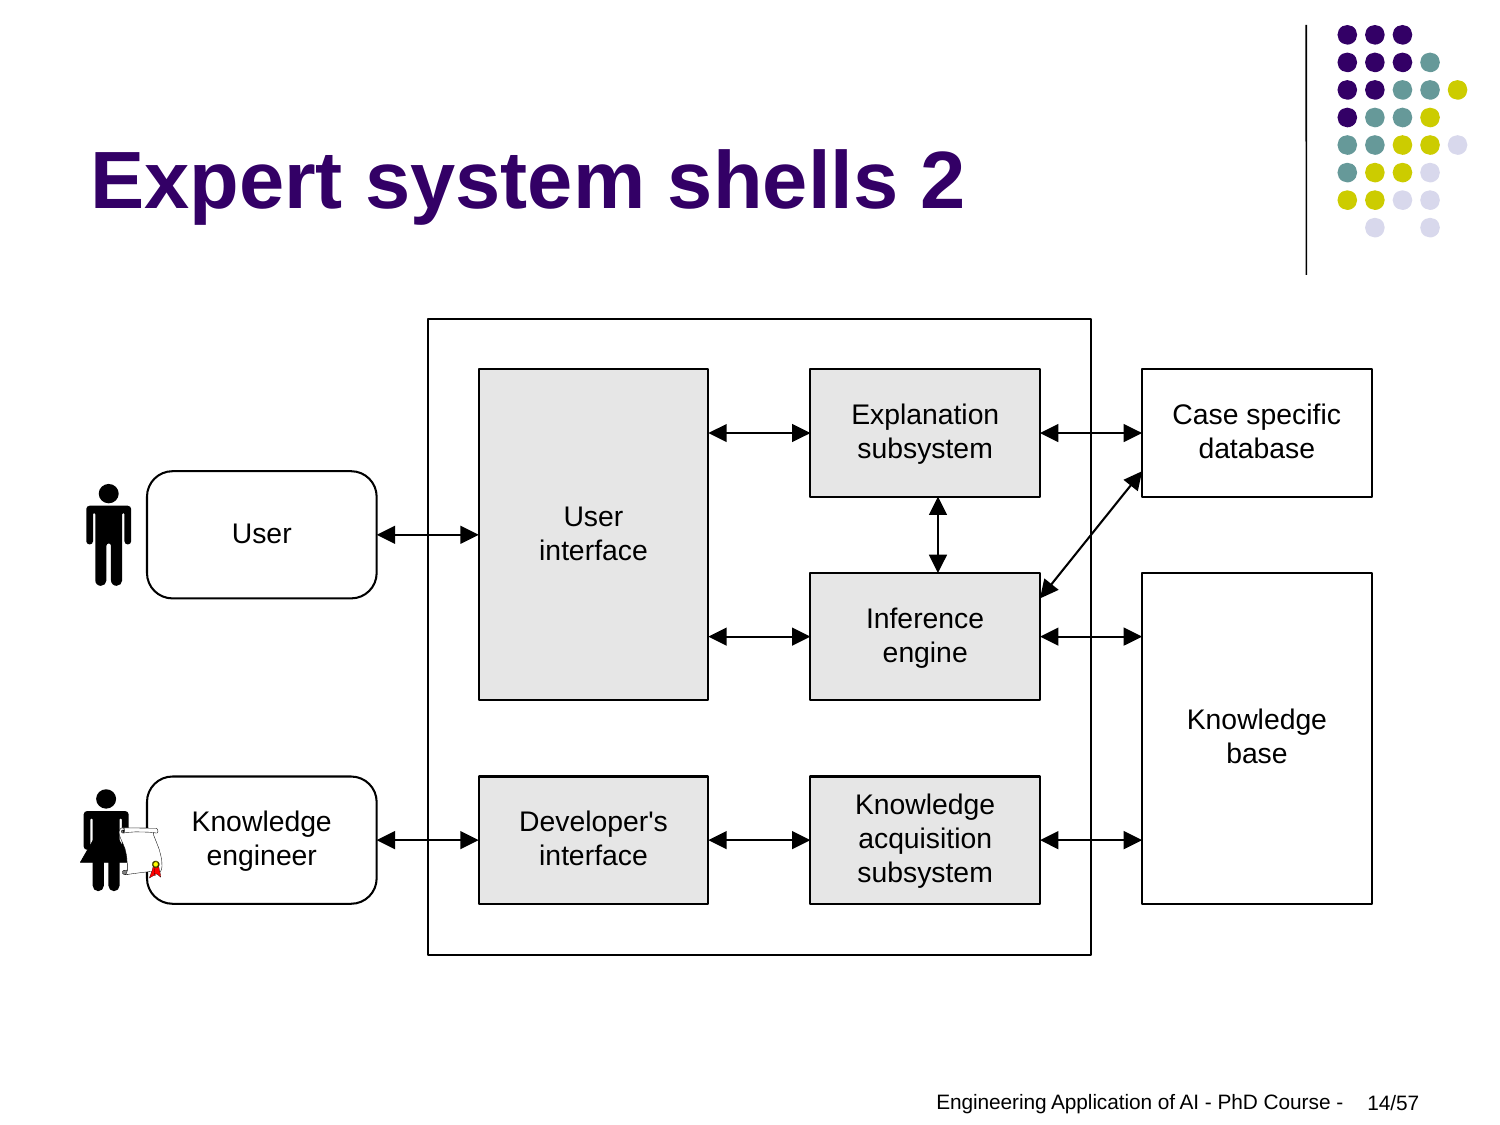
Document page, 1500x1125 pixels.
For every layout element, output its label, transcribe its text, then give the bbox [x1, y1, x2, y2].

title Expert system shells 2 [74, 19, 1313, 233]
slide_number 14/57 [1352, 1082, 1448, 1125]
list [76, 314, 1377, 960]
footer Engineering Application of AI - PhD Course - [855, 1080, 1365, 1125]
